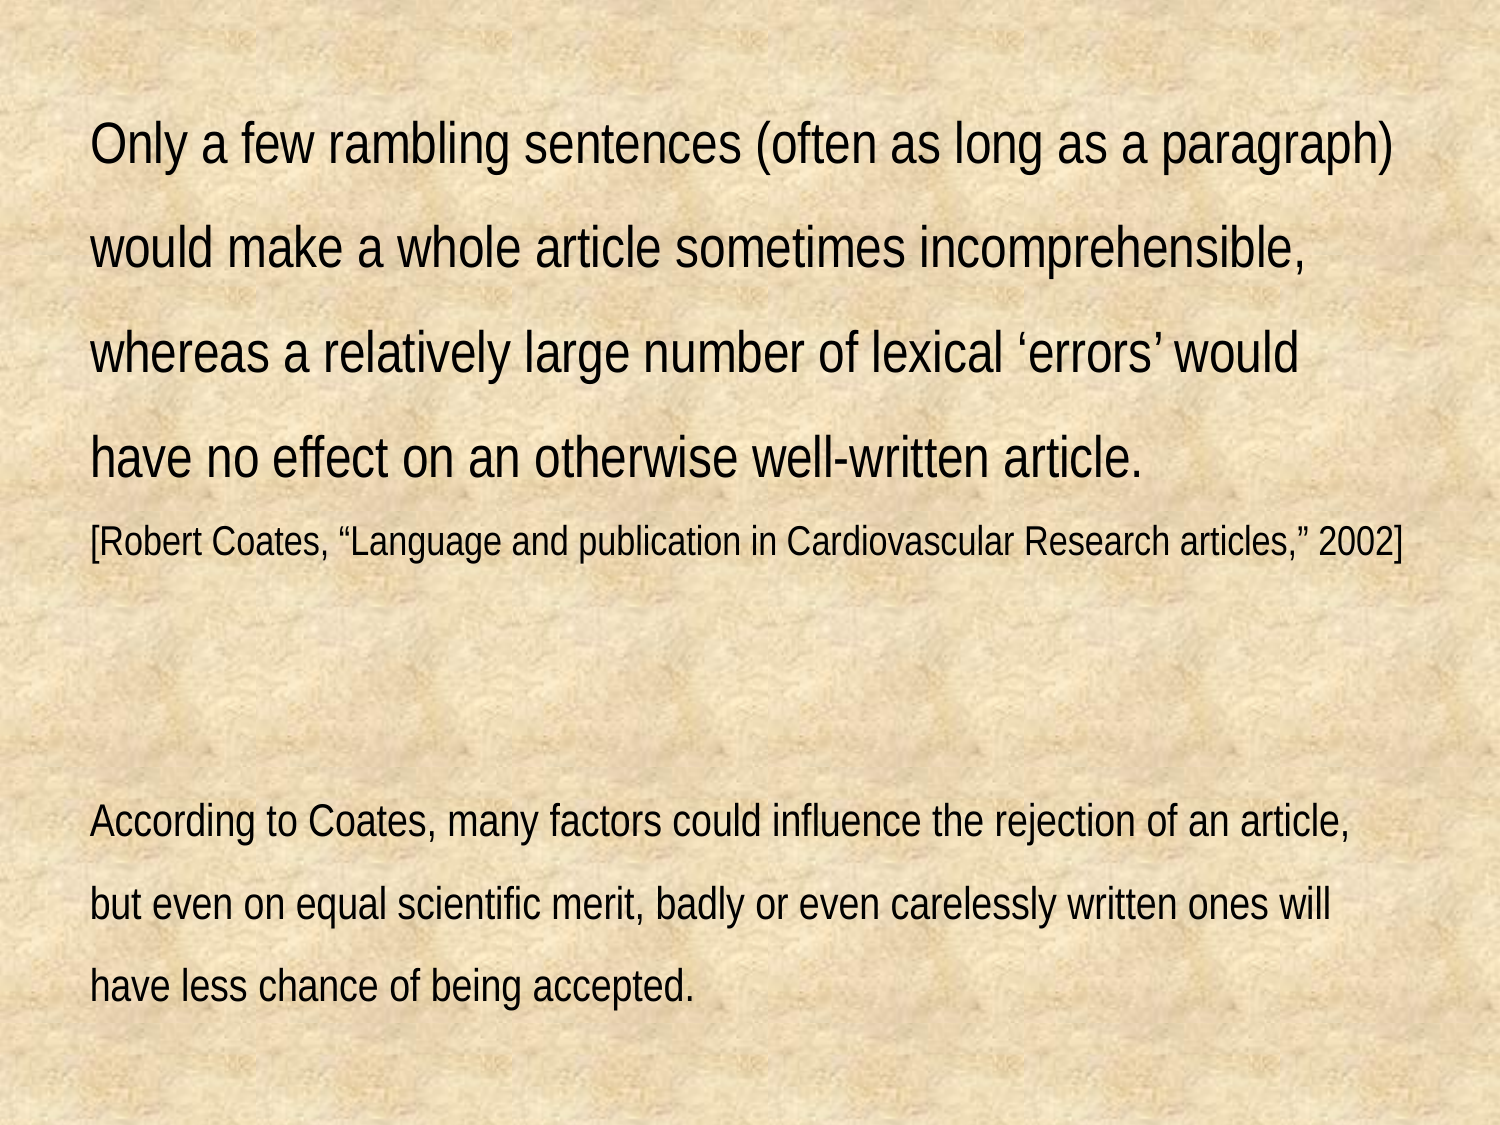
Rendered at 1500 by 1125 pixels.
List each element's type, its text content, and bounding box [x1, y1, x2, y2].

text_box According to Coates, many factors could influence the rejection of an article, but even on equal scientific merit, badly or even carelessly written ones will have less chance of being accepted. [74, 756, 1425, 1101]
picture [0, 0, 1500, 1125]
list Only a few rambling sentences (often as long as a paragraph) would make a whole article sometimes incomprehensible, whereas a relatively large number of lexical ‘errors’ would have no effect on an otherwise well-written article. [Robert Coates, “Language and publication in Cardiovascular Research articles,” 2002] [75, 62, 1425, 600]
